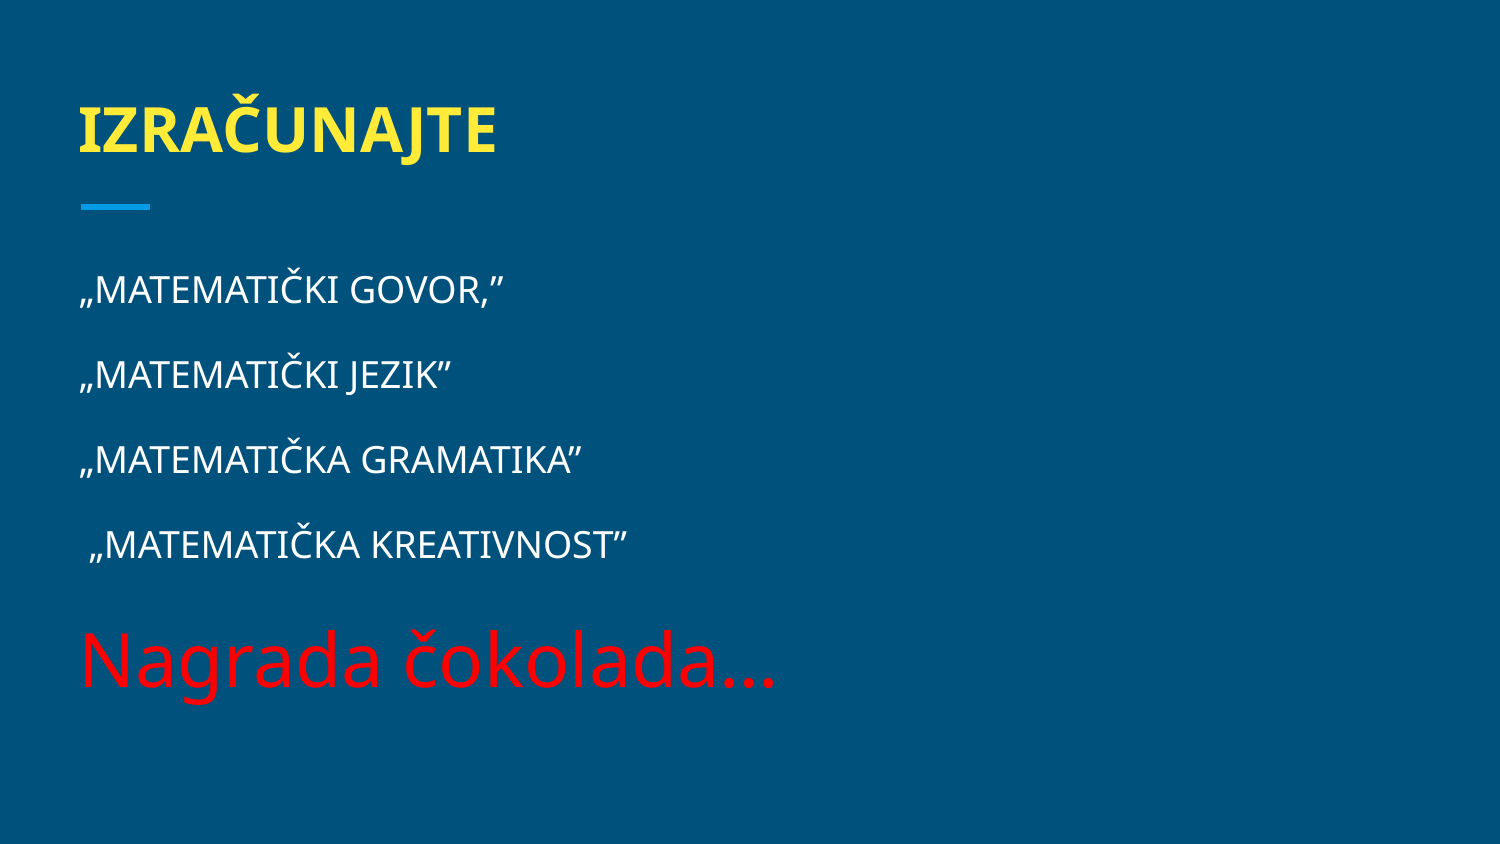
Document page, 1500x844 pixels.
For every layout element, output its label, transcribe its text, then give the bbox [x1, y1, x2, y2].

list „MATEMATIČKI GOVOR,” „MATEMATIČKI JEZIK” „MATEMATIČKA GRAMATIKA” „MATEMATIČKA KREATIVNOST” Nagrada čokolada… [63, 244, 1437, 750]
title IZRAČUNAJTE [63, 75, 1437, 188]
